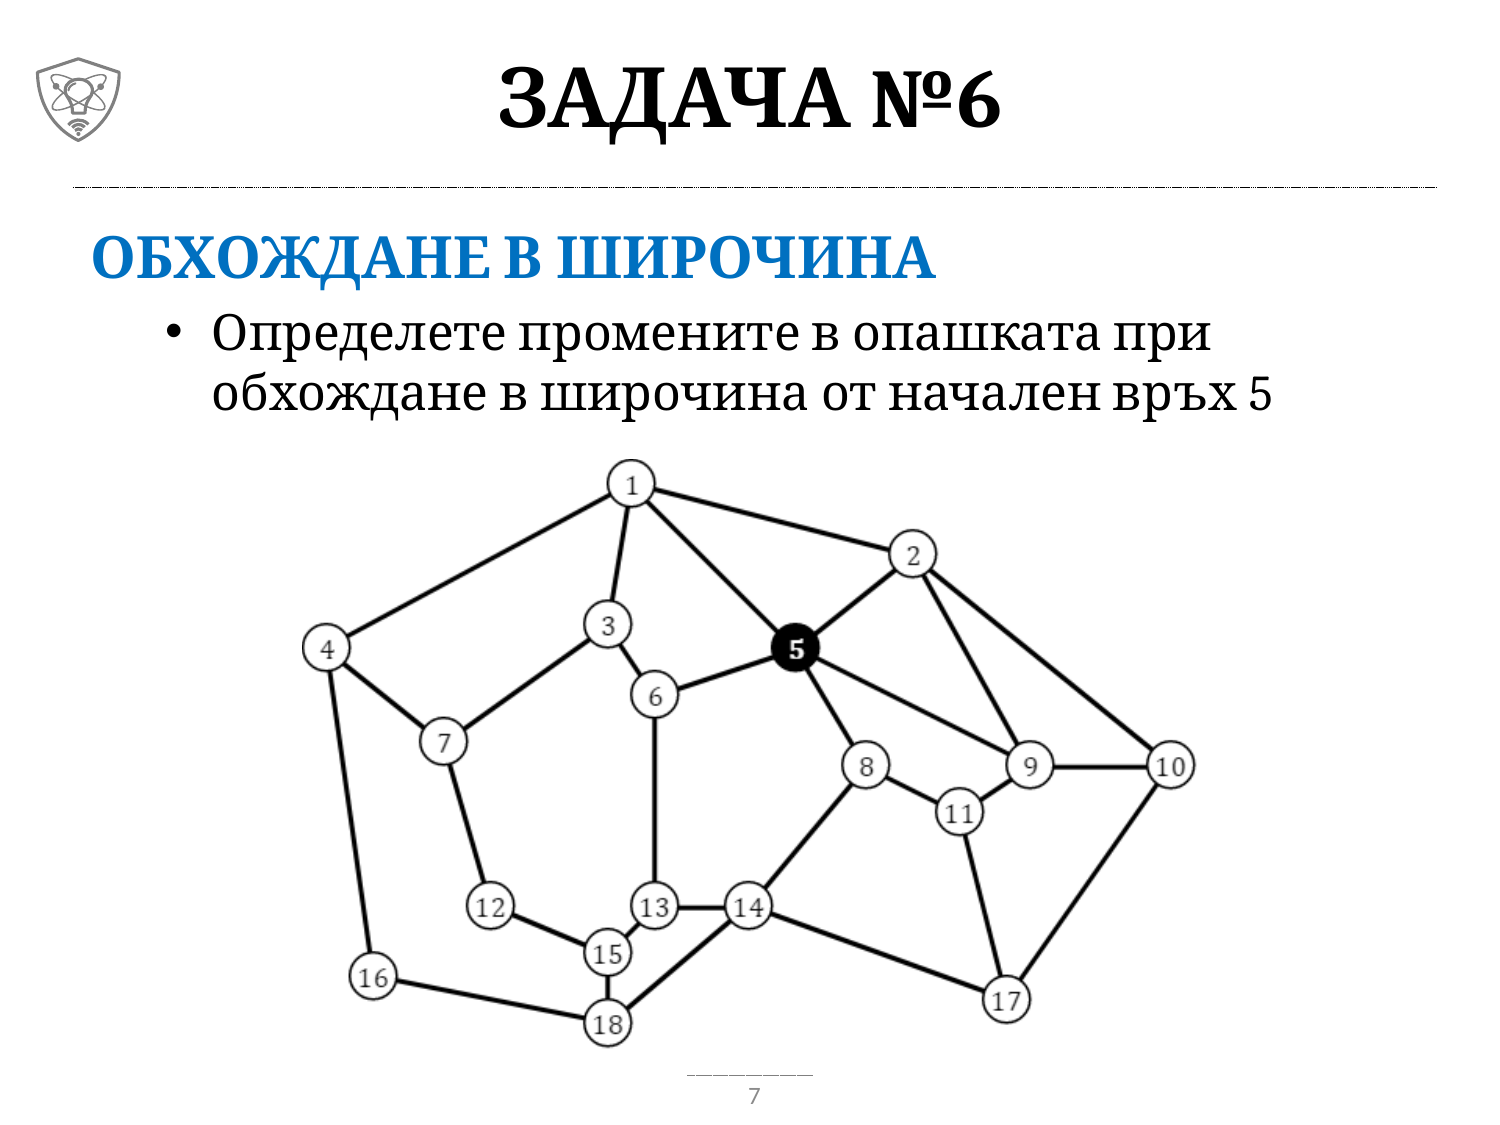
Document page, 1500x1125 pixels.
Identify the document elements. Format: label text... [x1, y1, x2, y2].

title Задача №6 [0, 0, 1500, 188]
list Обхождане в широчина Определете промените в опашката при обхождане в широчина от начален връх 5 [75, 212, 1450, 1063]
slide_number 7 [579, 1065, 930, 1125]
picture [302, 459, 1198, 1051]
